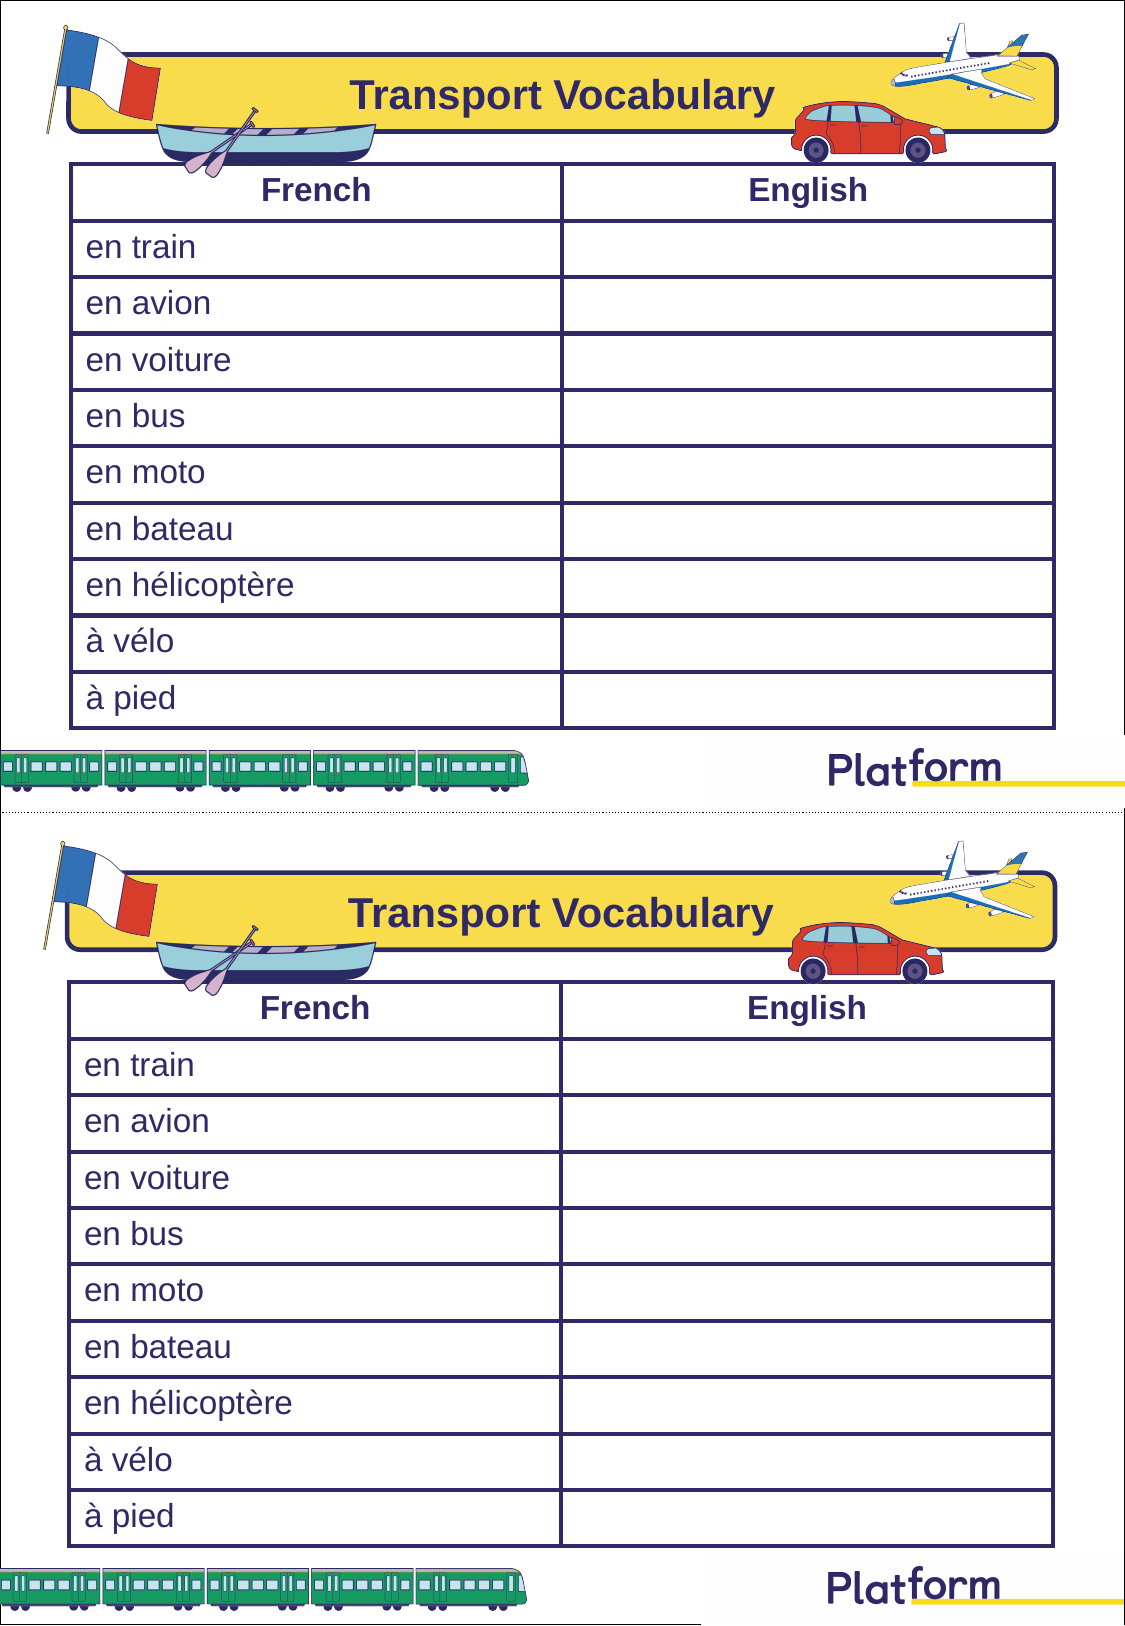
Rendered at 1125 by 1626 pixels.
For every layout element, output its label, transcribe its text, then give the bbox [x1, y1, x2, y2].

table_cell [563, 1041, 1051, 1093]
table_cell en voiture [71, 1154, 559, 1206]
table_cell [563, 1210, 1051, 1262]
picture [0, 750, 529, 793]
table_header French [73, 166, 560, 219]
table_cell [564, 223, 1052, 275]
picture [0, 1568, 528, 1611]
table_cell en hélicoptère [73, 561, 560, 613]
table_cell [564, 392, 1052, 444]
text_box Transport Vocabulary [165, 54, 883, 132]
text_box Transport Vocabulary [162, 872, 882, 950]
table_header English [563, 984, 1051, 1037]
table_cell à vélo [73, 618, 560, 670]
table_header French [71, 984, 559, 1037]
table_cell en avion [71, 1097, 559, 1150]
table_cell [563, 1097, 1051, 1150]
table_cell en bus [71, 1210, 559, 1262]
table_cell [564, 618, 1052, 670]
table_cell [563, 1154, 1051, 1206]
picture [700, 1553, 1124, 1625]
table_cell à pied [73, 674, 560, 726]
table_cell en bus [73, 392, 560, 444]
table_cell [564, 674, 1052, 726]
table_cell [564, 561, 1052, 613]
picture [46, 25, 392, 187]
table_cell à vélo [71, 1436, 559, 1488]
picture [43, 840, 392, 1005]
table_cell en moto [71, 1266, 559, 1319]
text_box Transport Vocabulary [952, 54, 1057, 132]
table_header [1, 1, 1124, 812]
table_cell en hélicoptère [71, 1379, 559, 1432]
table_cell en voiture [73, 336, 560, 388]
table_cell en bateau [71, 1323, 559, 1375]
table_cell à pied [71, 1492, 559, 1544]
picture [788, 833, 1038, 984]
table_cell [563, 1323, 1051, 1375]
table_cell [564, 336, 1052, 388]
table_cell en moto [73, 448, 560, 501]
picture [702, 735, 1125, 808]
table_cell en avion [73, 279, 560, 331]
table_cell [563, 1436, 1051, 1488]
table_cell [563, 1379, 1051, 1432]
table_cell [563, 1492, 1051, 1544]
table_header English [564, 166, 1052, 219]
table_cell en train [71, 1041, 559, 1093]
table_cell en train [73, 223, 560, 275]
text_box Transport Vocabulary [949, 872, 1055, 950]
table_cell [563, 1266, 1051, 1319]
table_cell [564, 505, 1052, 557]
picture [791, 15, 1039, 163]
table_cell [564, 279, 1052, 331]
table_cell [564, 448, 1052, 501]
table_cell en bateau [73, 505, 560, 557]
table_cell [1, 812, 1124, 1624]
